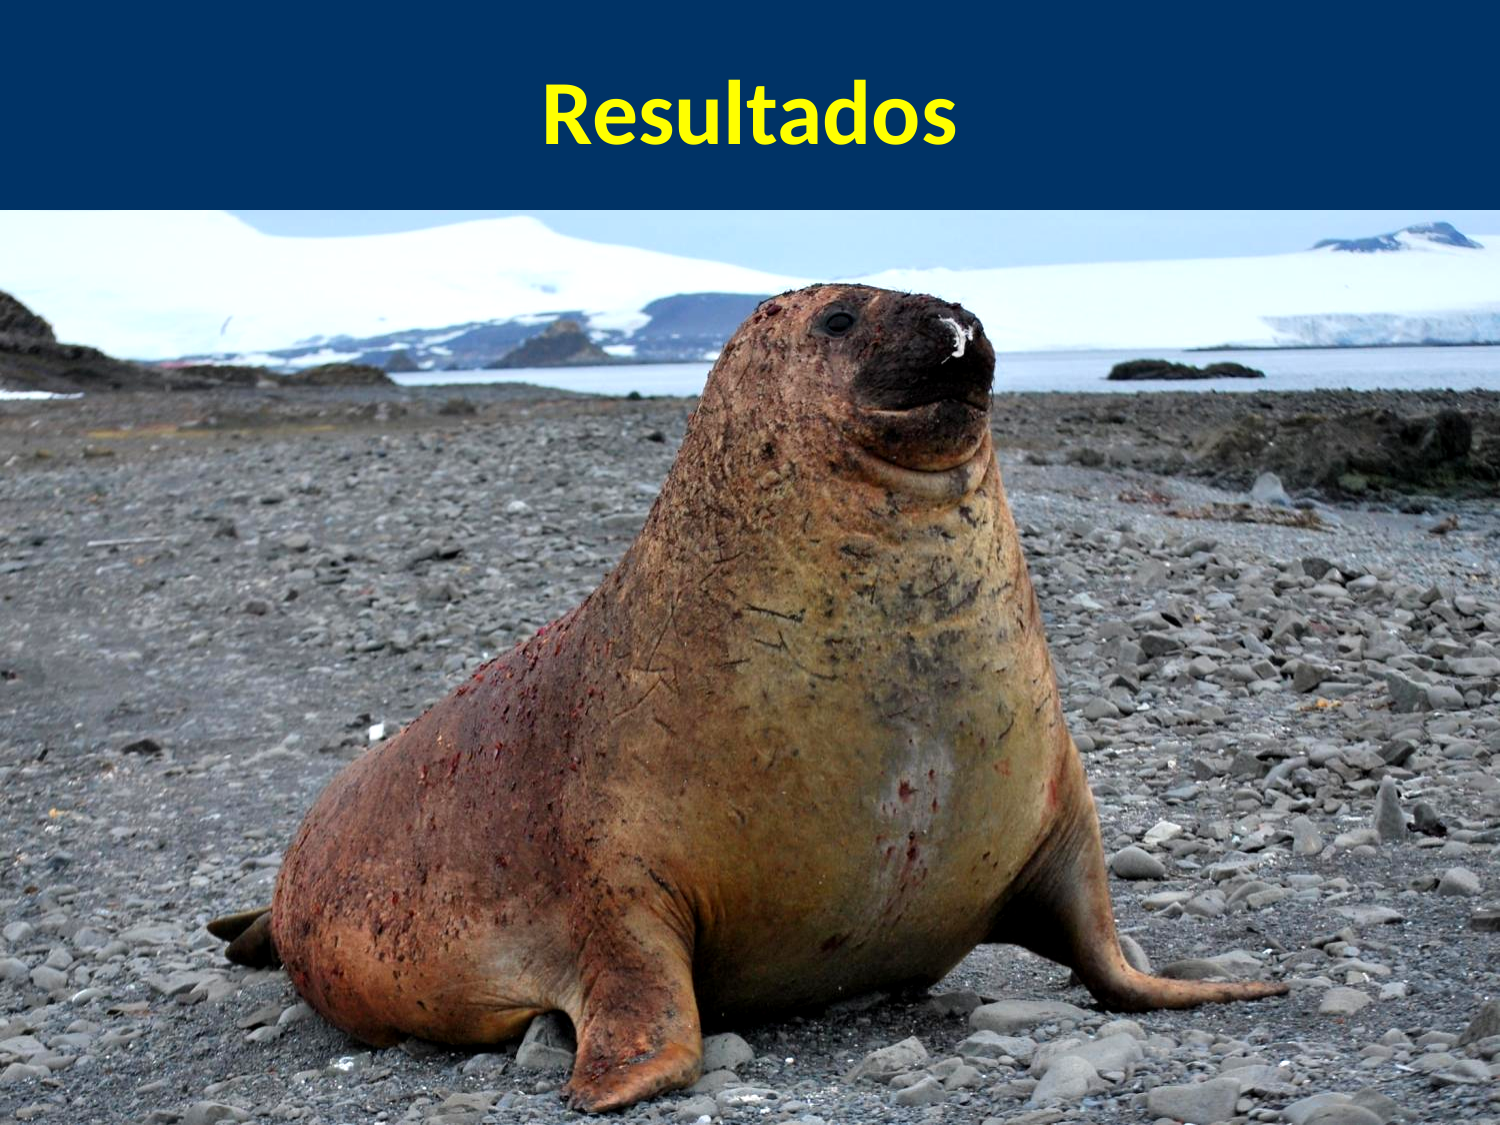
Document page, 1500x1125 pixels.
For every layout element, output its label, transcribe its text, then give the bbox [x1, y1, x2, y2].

text_box Resultados [74, 45, 1425, 209]
picture [0, 210, 1500, 1125]
